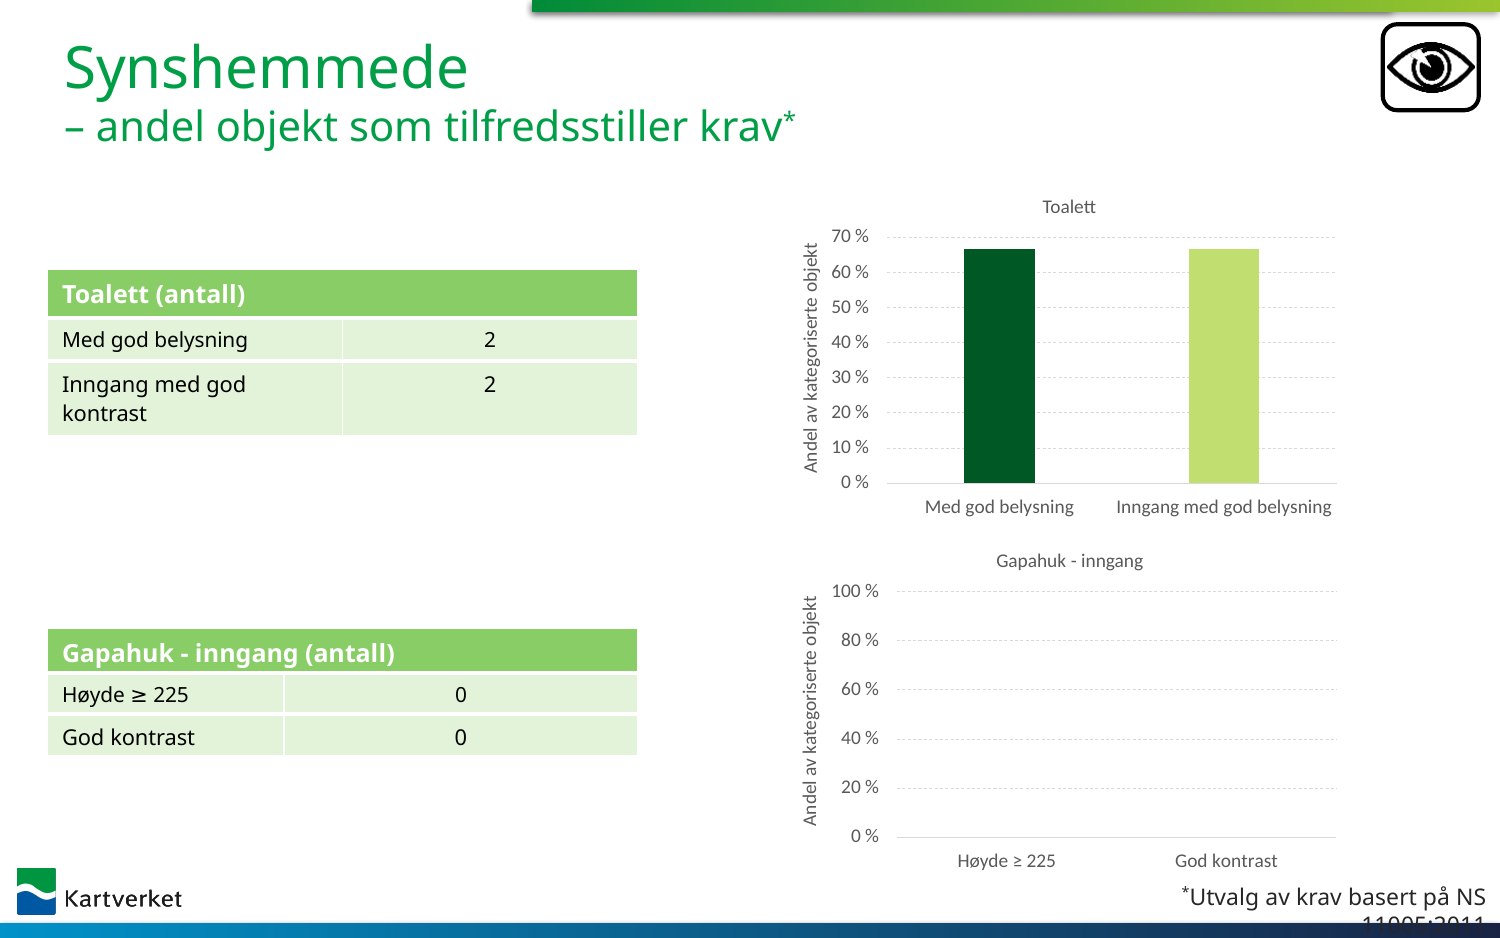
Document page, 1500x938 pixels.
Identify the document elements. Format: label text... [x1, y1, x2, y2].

table_header Toalett (antall) [48, 270, 637, 316]
table_cell 0 [285, 716, 637, 755]
table_cell 2 [343, 363, 637, 435]
table_header Gapahuk - inngang (antall) [48, 629, 637, 671]
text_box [1382, 24, 1480, 111]
picture [791, 187, 1348, 526]
table_cell Inngang med god kontrast [48, 363, 342, 435]
picture [791, 541, 1348, 880]
text_box Synshemmede – andel objekt som tilfredsstiller krav* [49, 24, 1431, 158]
table_cell God kontrast [48, 716, 283, 755]
table_cell Høyde ≥ 225 [48, 675, 283, 712]
table_cell 2 [343, 320, 637, 359]
table_cell Med god belysning [48, 320, 342, 359]
text_box *Utvalg av krav basert på NS 11005:2011 [1068, 873, 1500, 938]
table_cell 0 [285, 675, 637, 712]
